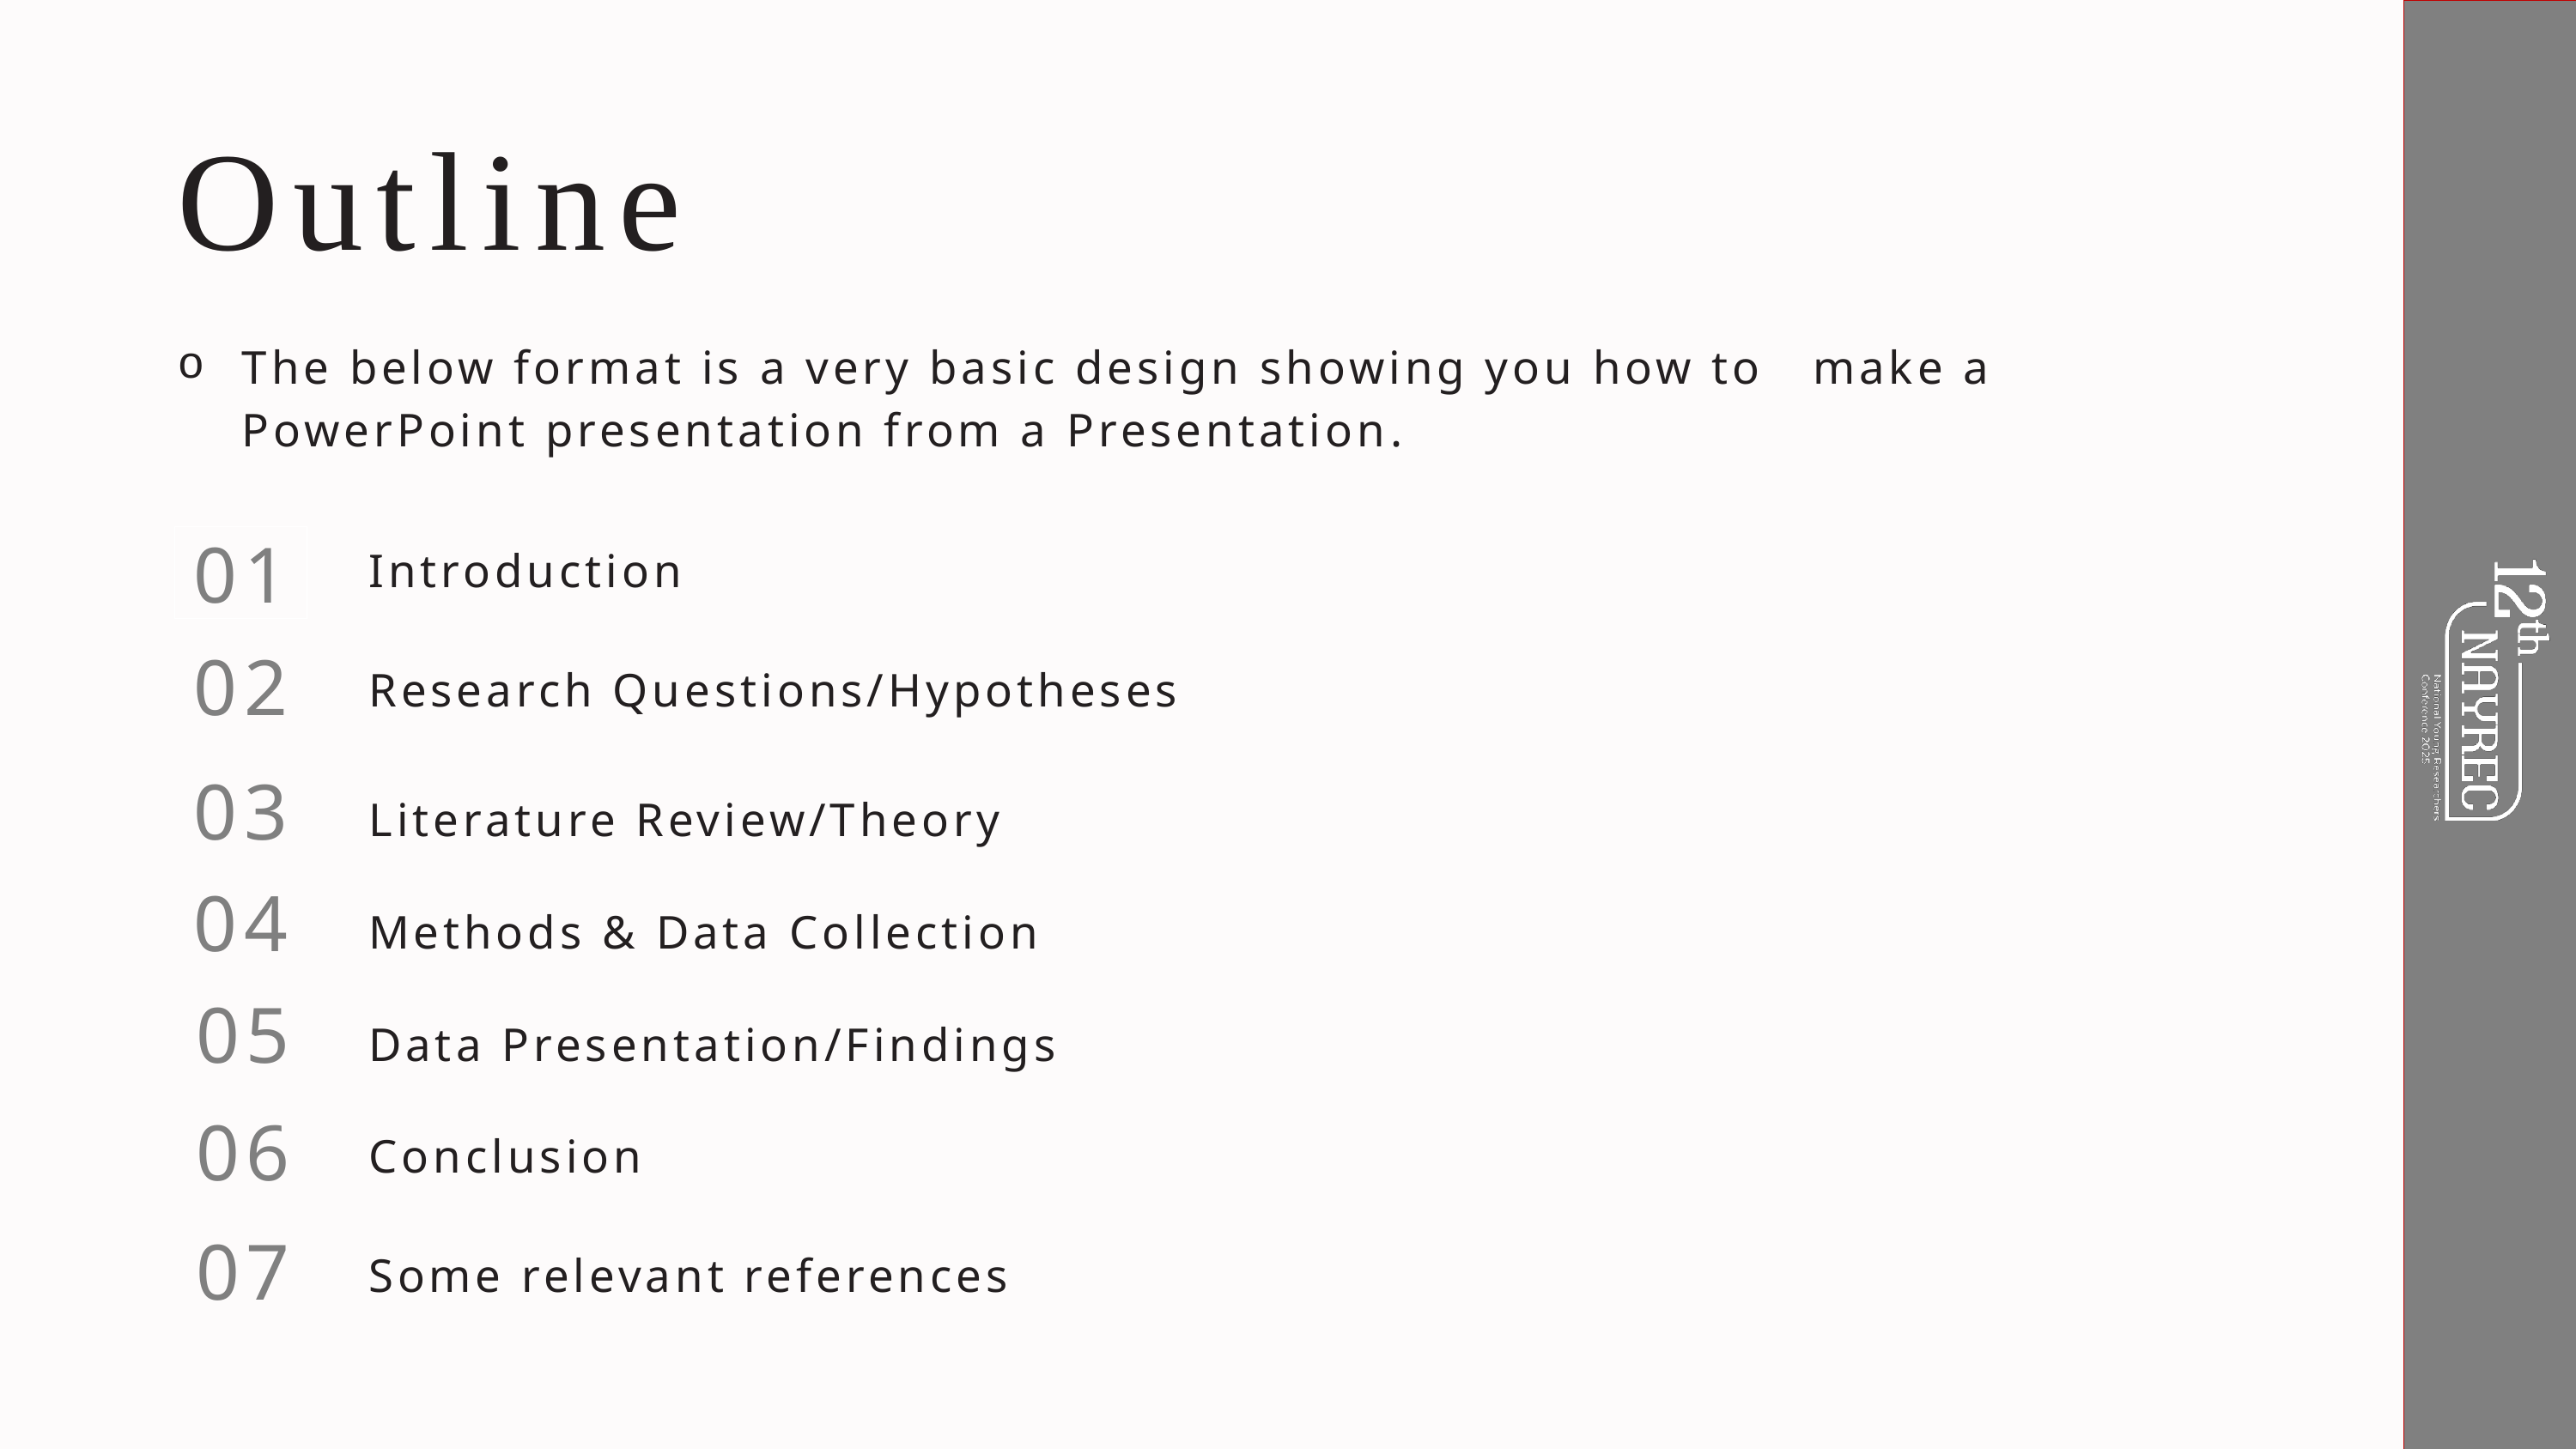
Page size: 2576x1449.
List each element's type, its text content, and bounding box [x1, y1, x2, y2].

text_box Introduction [368, 534, 1185, 597]
text_box 02 [174, 639, 307, 731]
text_box 07 [177, 1223, 310, 1316]
text_box Outline [177, 84, 975, 279]
text_box [2403, 1067, 2576, 1449]
picture [2142, 535, 2576, 890]
text_box 01 [174, 526, 307, 619]
text_box The below format is a very basic design showing you how to make a PowerPoint presentation from a Presentation​. [177, 330, 2157, 456]
text_box [2403, 0, 2576, 359]
text_box Methods & Data Collection [368, 895, 1225, 958]
text_box Literature Review/Theory [368, 783, 1185, 846]
text_box Conclusion [368, 1119, 1185, 1182]
text_box 03 [174, 763, 307, 855]
text_box 04 [174, 875, 307, 967]
text_box Some relevant references [368, 1239, 1225, 1301]
text_box Research Questions/Hypotheses [368, 653, 1225, 717]
text_box Data Presentation/Findings [368, 1008, 1225, 1071]
text_box 05 [177, 986, 310, 1079]
text_box 06 [177, 1104, 310, 1197]
